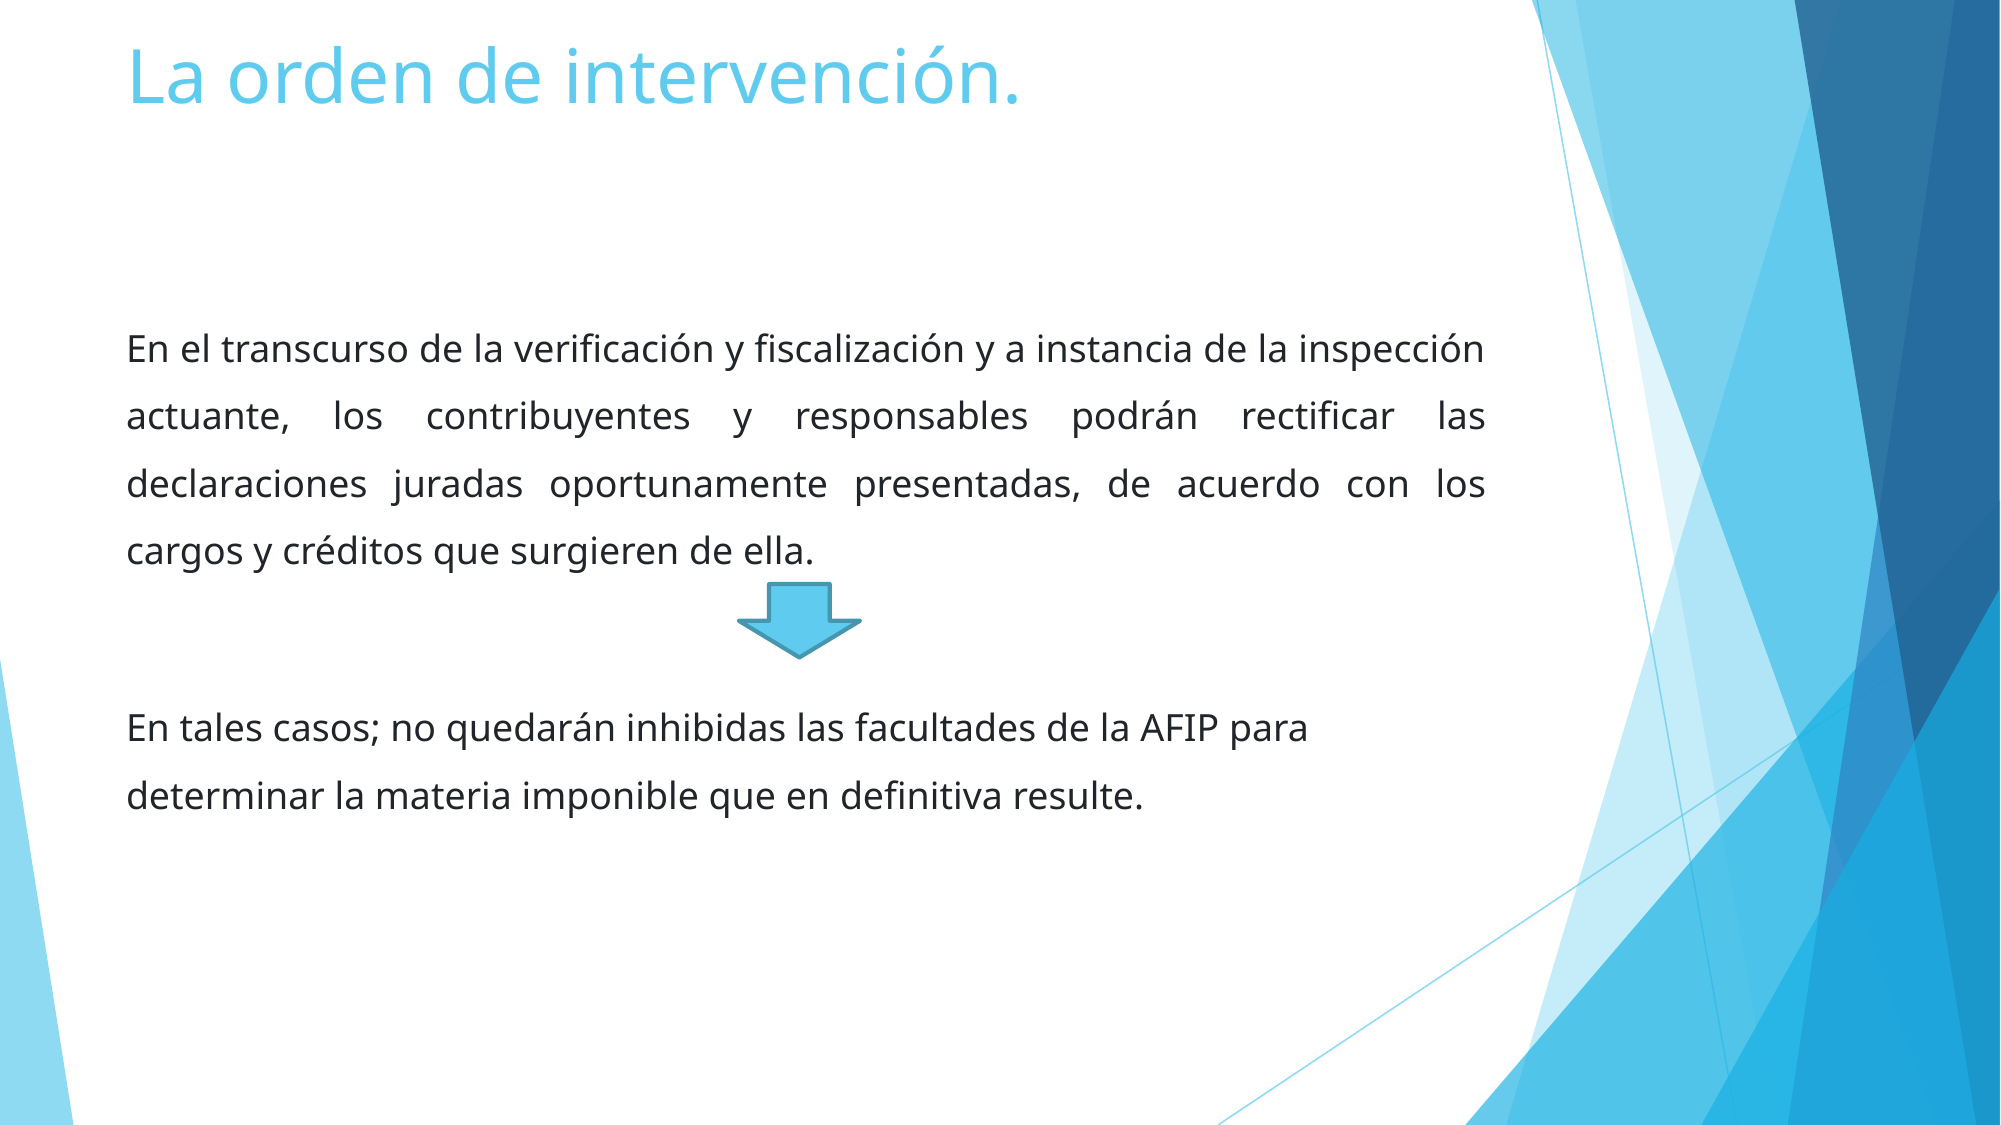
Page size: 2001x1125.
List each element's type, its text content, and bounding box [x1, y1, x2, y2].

title La orden de intervención. [111, 20, 1522, 175]
list En el transcurso de la verificación y fiscalización y a instancia de la inspección actuante, los contribuyentes y responsables podrán rectificar las declaraciones juradas oportunamente presentadas, de acuerdo con los cargos y créditos que surgieren de ella. En tales casos; no quedarán inhibidas las facultades de la AFIP para determinar la materia imponible que en definitiva resulte. [111, 174, 1503, 1105]
text_box [736, 581, 863, 660]
